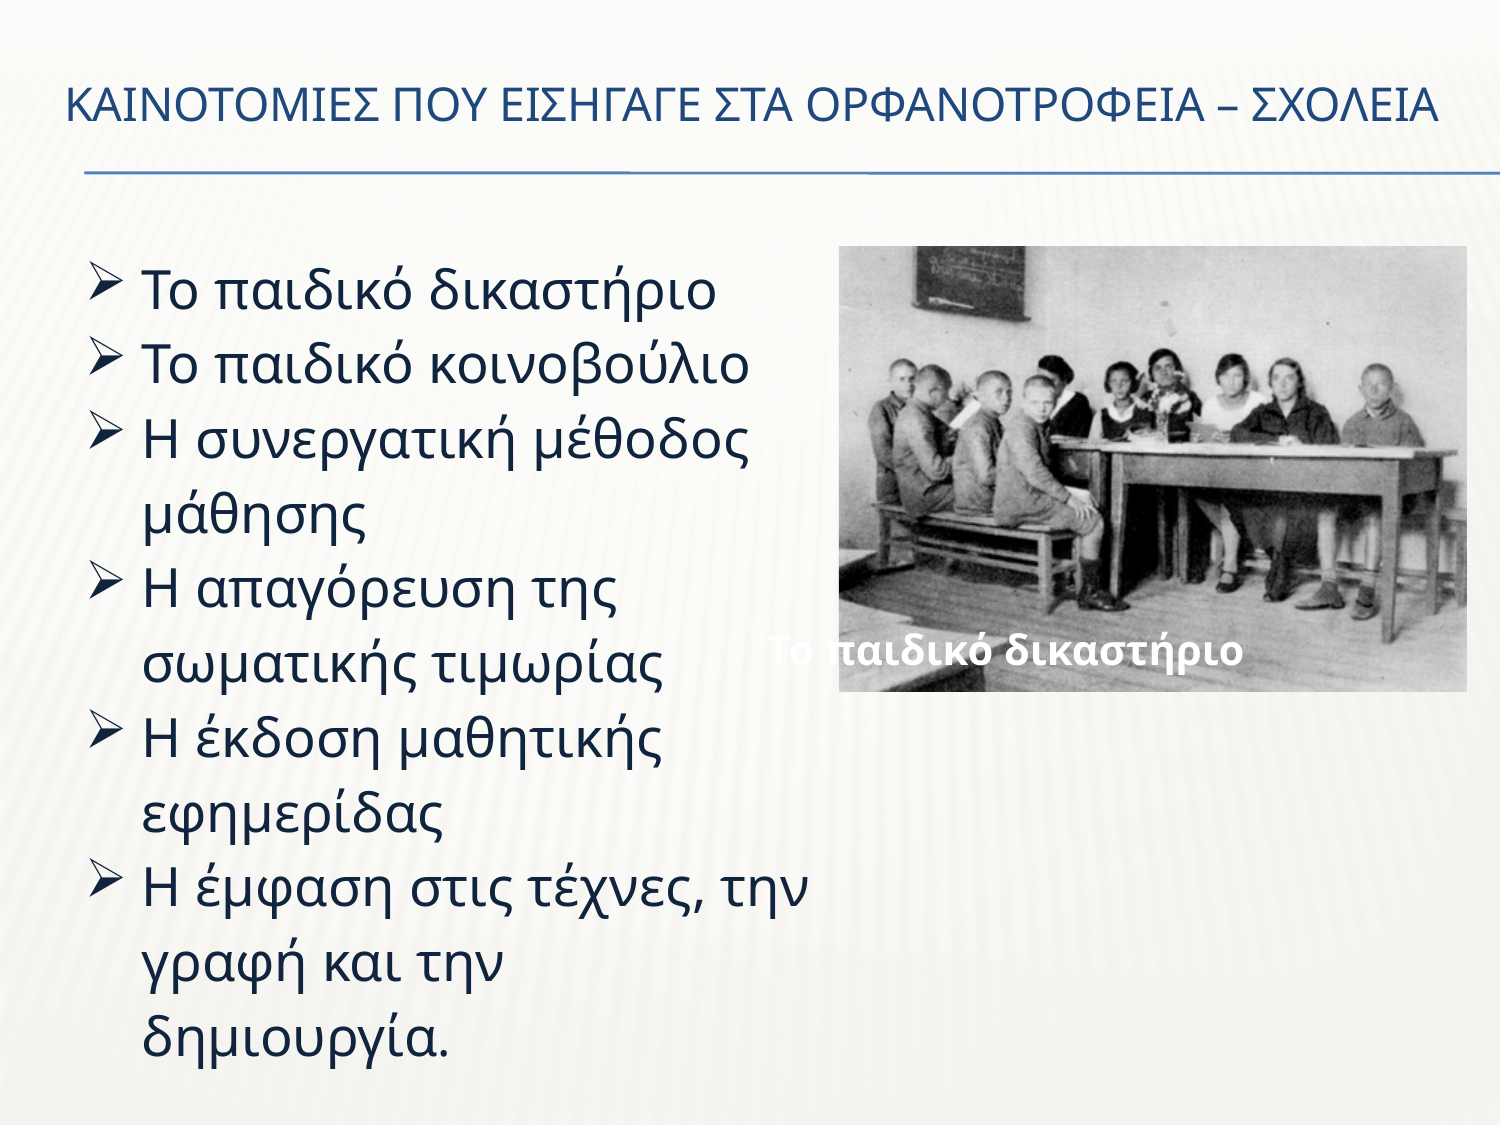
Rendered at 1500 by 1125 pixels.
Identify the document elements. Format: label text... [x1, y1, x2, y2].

title Καινοτομιεσ που εισηγαγε στα ορφανοτροφεια – σχολεια [49, 58, 1475, 197]
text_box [838, 245, 1468, 692]
text_box Το παιδικό δικαστήριο Το παιδικό κοινοβούλιο Η συνεργατική μέθοδος μάθησης Η απαγόρευση της σωματικής τιμωρίας Η έκδοση μαθητικής εφημερίδας Η έμφαση στις τέχνες, την γραφή και την δημιουργία. [70, 237, 844, 1075]
